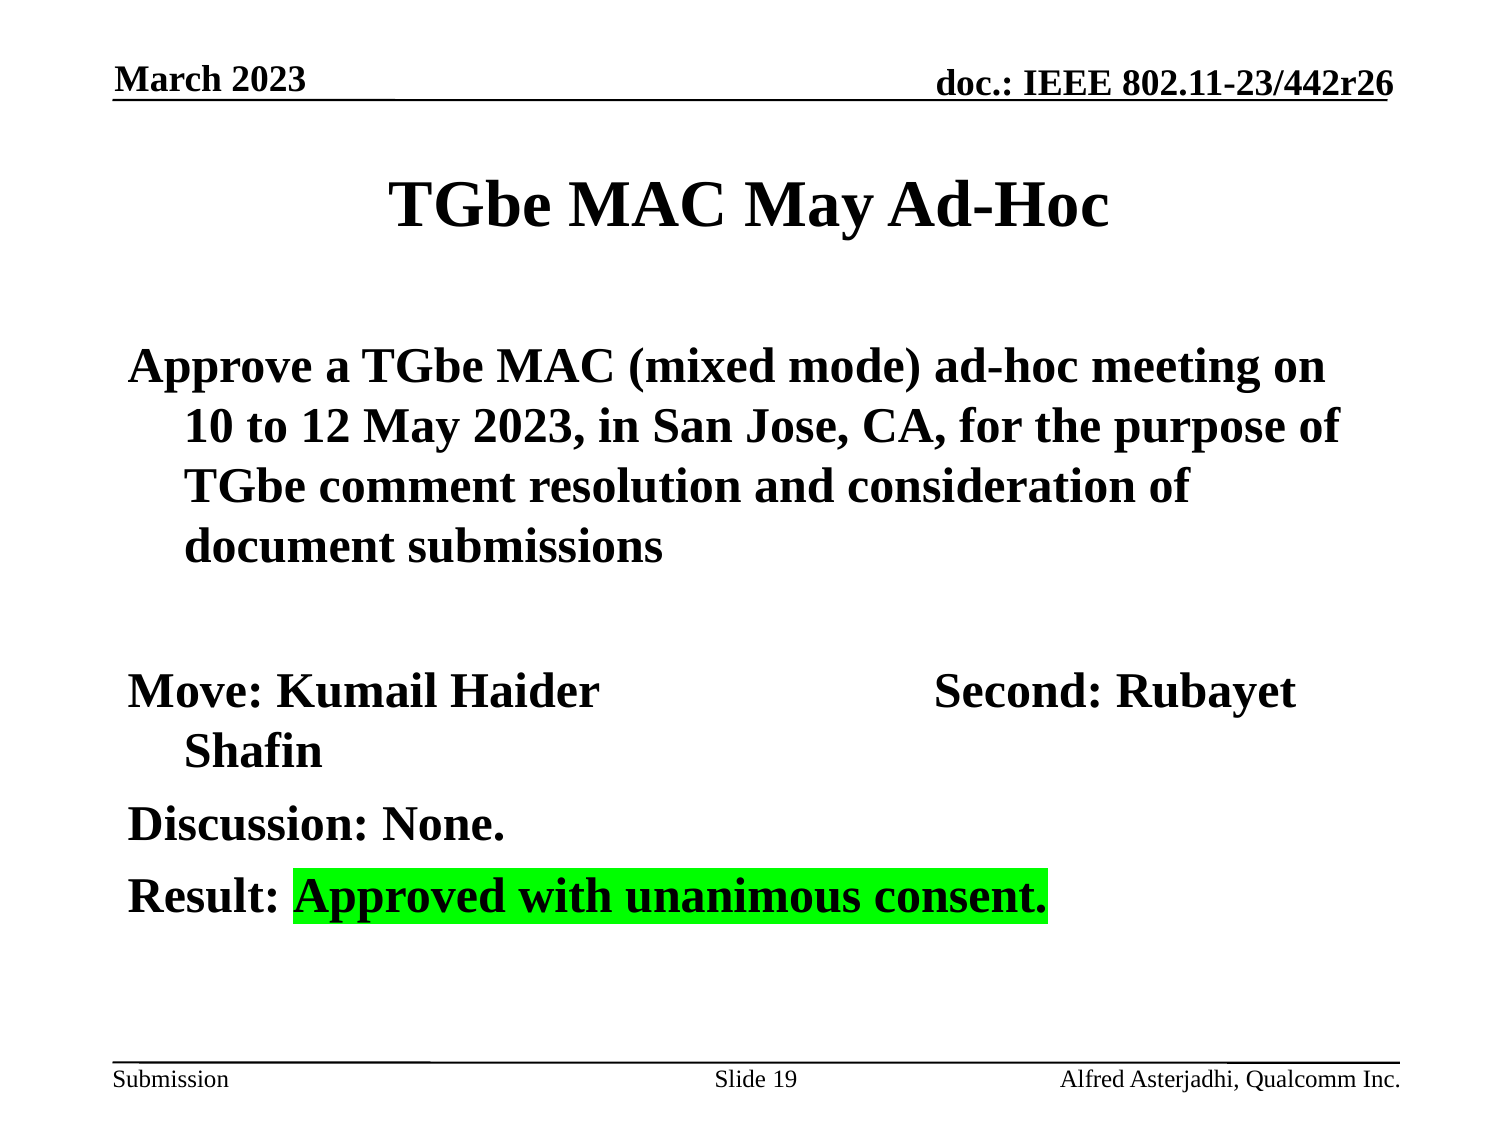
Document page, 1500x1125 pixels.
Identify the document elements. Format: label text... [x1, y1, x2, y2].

footer Alfred Asterjadhi, Qualcomm Inc. [878, 1061, 1402, 1093]
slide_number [114, 54, 423, 100]
list Approve a TGbe MAC (mixed mode) ad-hoc meeting on 10 to 12 May 2023, in San Jose, CA, for the purpose of TGbe comment resolution and consideration of document submissions Move: Kumail Haider Second: Rubayet Shafin Discussion: None. Result: Approved with unanimous consent. [112, 324, 1388, 1000]
slide_number Slide 19 [712, 1061, 800, 1123]
title TGbe MAC May Ad-Hoc [112, 112, 1388, 288]
